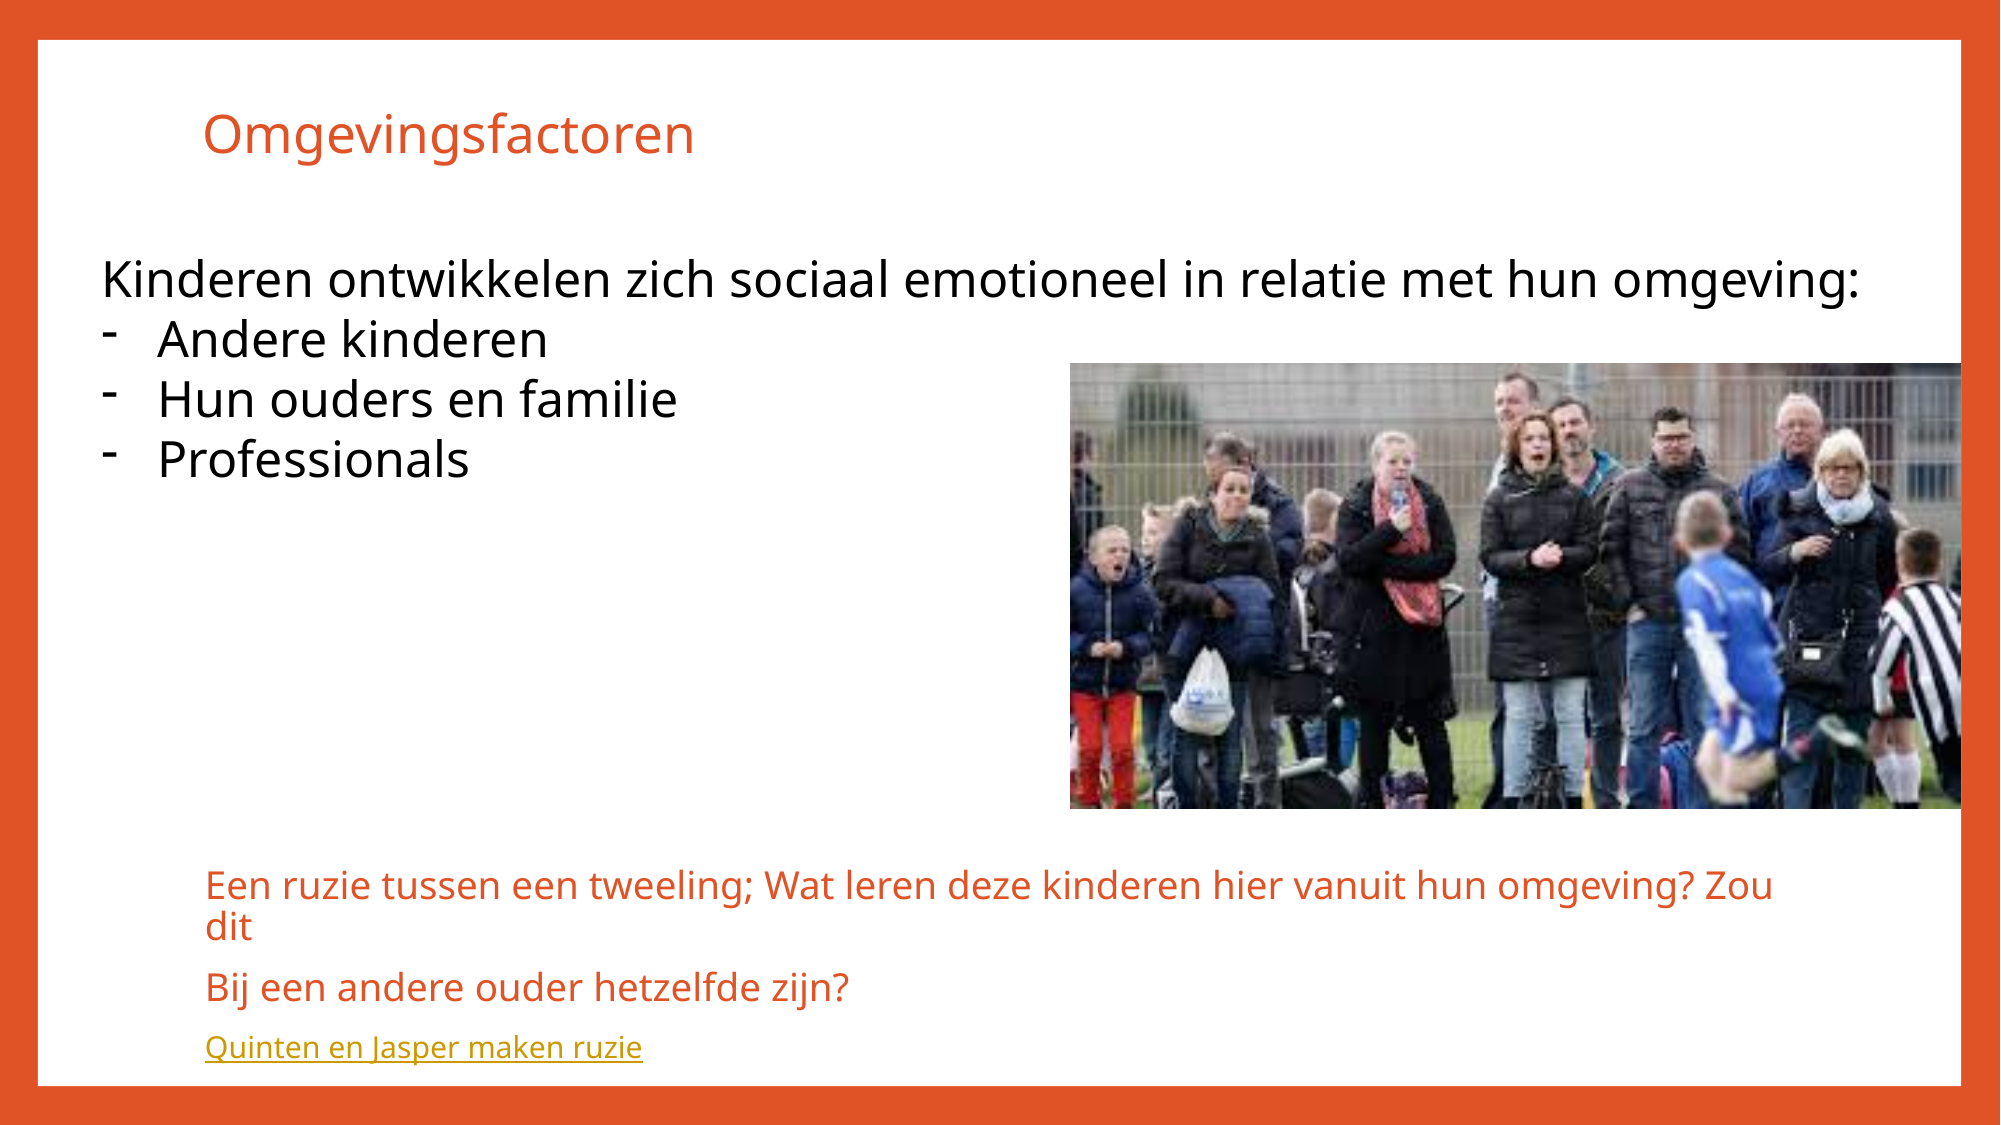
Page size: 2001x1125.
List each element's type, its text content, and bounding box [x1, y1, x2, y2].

list Een ruzie tussen een tweeling; Wat leren deze kinderen hier vanuit hun omgeving? Zou dit Bij een andere ouder hetzelfde zijn? Quinten en Jasper maken ruzie [189, 647, 1810, 1074]
text_box Kinderen ontwikkelen zich sociaal emotioneel in relatie met hun omgeving: Andere kinderen Hun ouders en familie Professionals [86, 239, 1878, 495]
title Omgevingsfactoren [187, 99, 1808, 238]
picture [1069, 362, 1961, 809]
